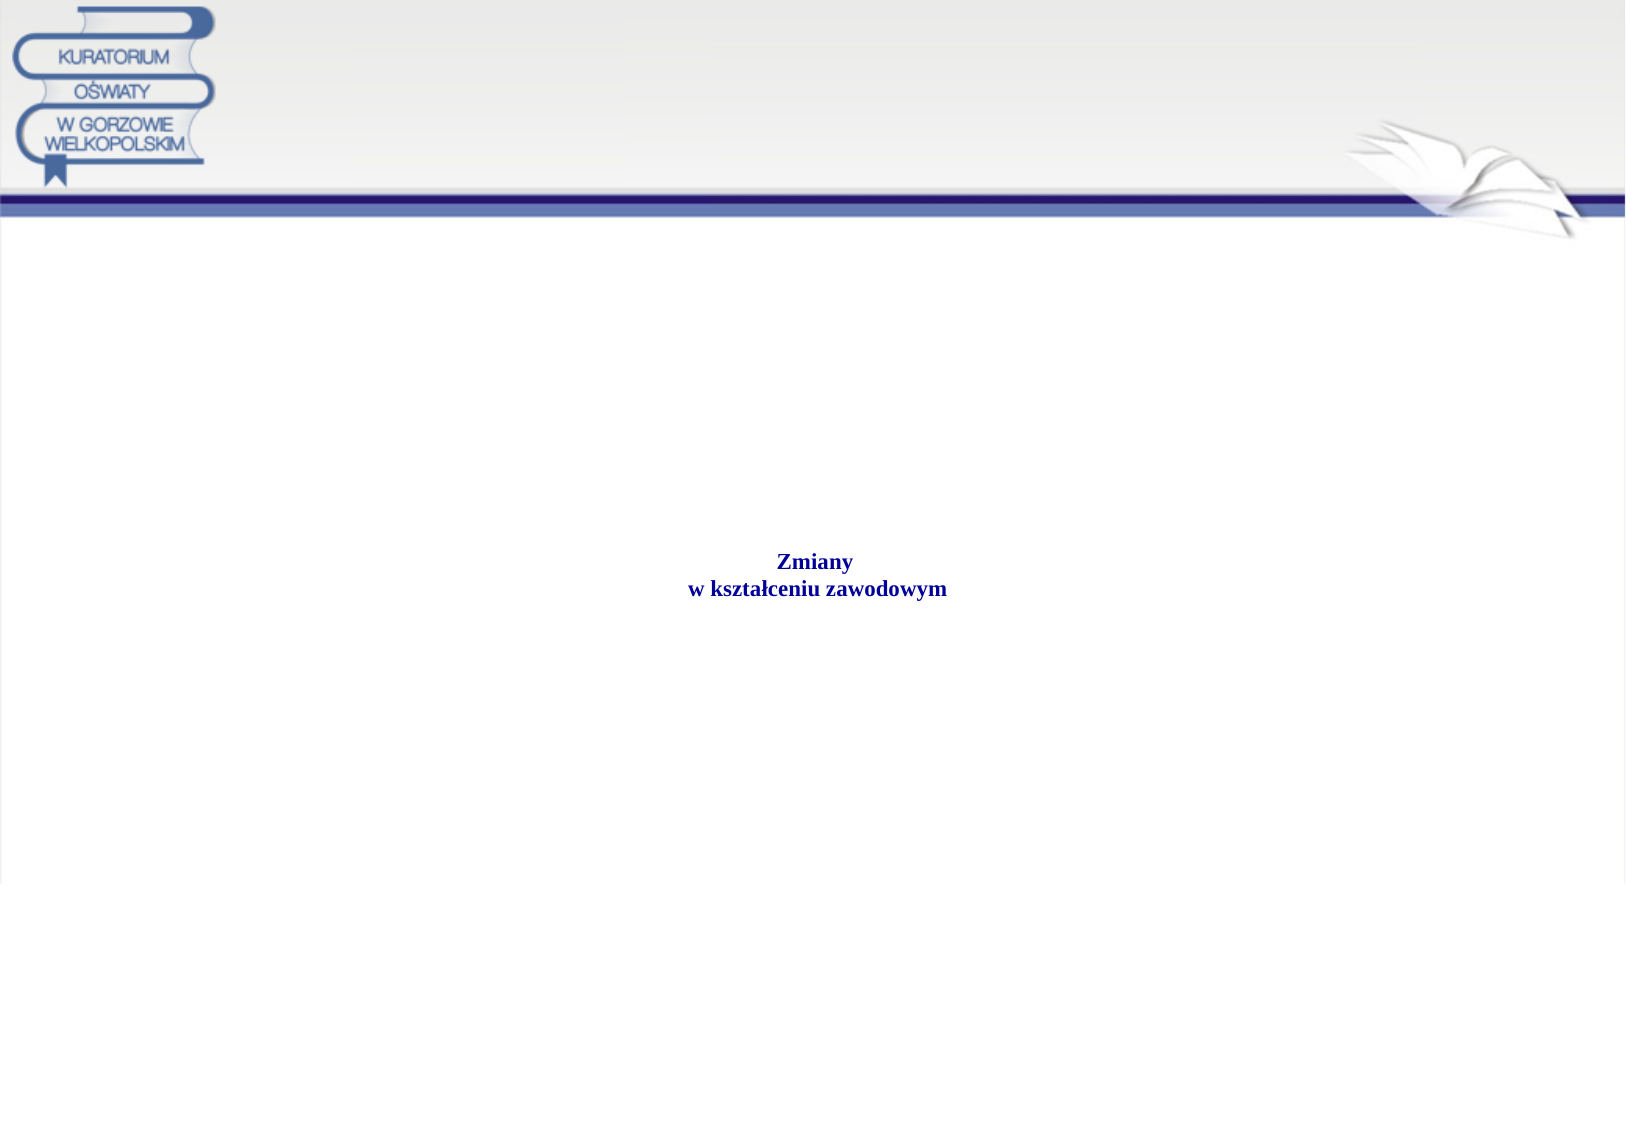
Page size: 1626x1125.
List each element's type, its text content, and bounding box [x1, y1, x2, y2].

title Zmiany w kształceniu zawodowym [127, 397, 1509, 811]
picture [0, 0, 1626, 1125]
